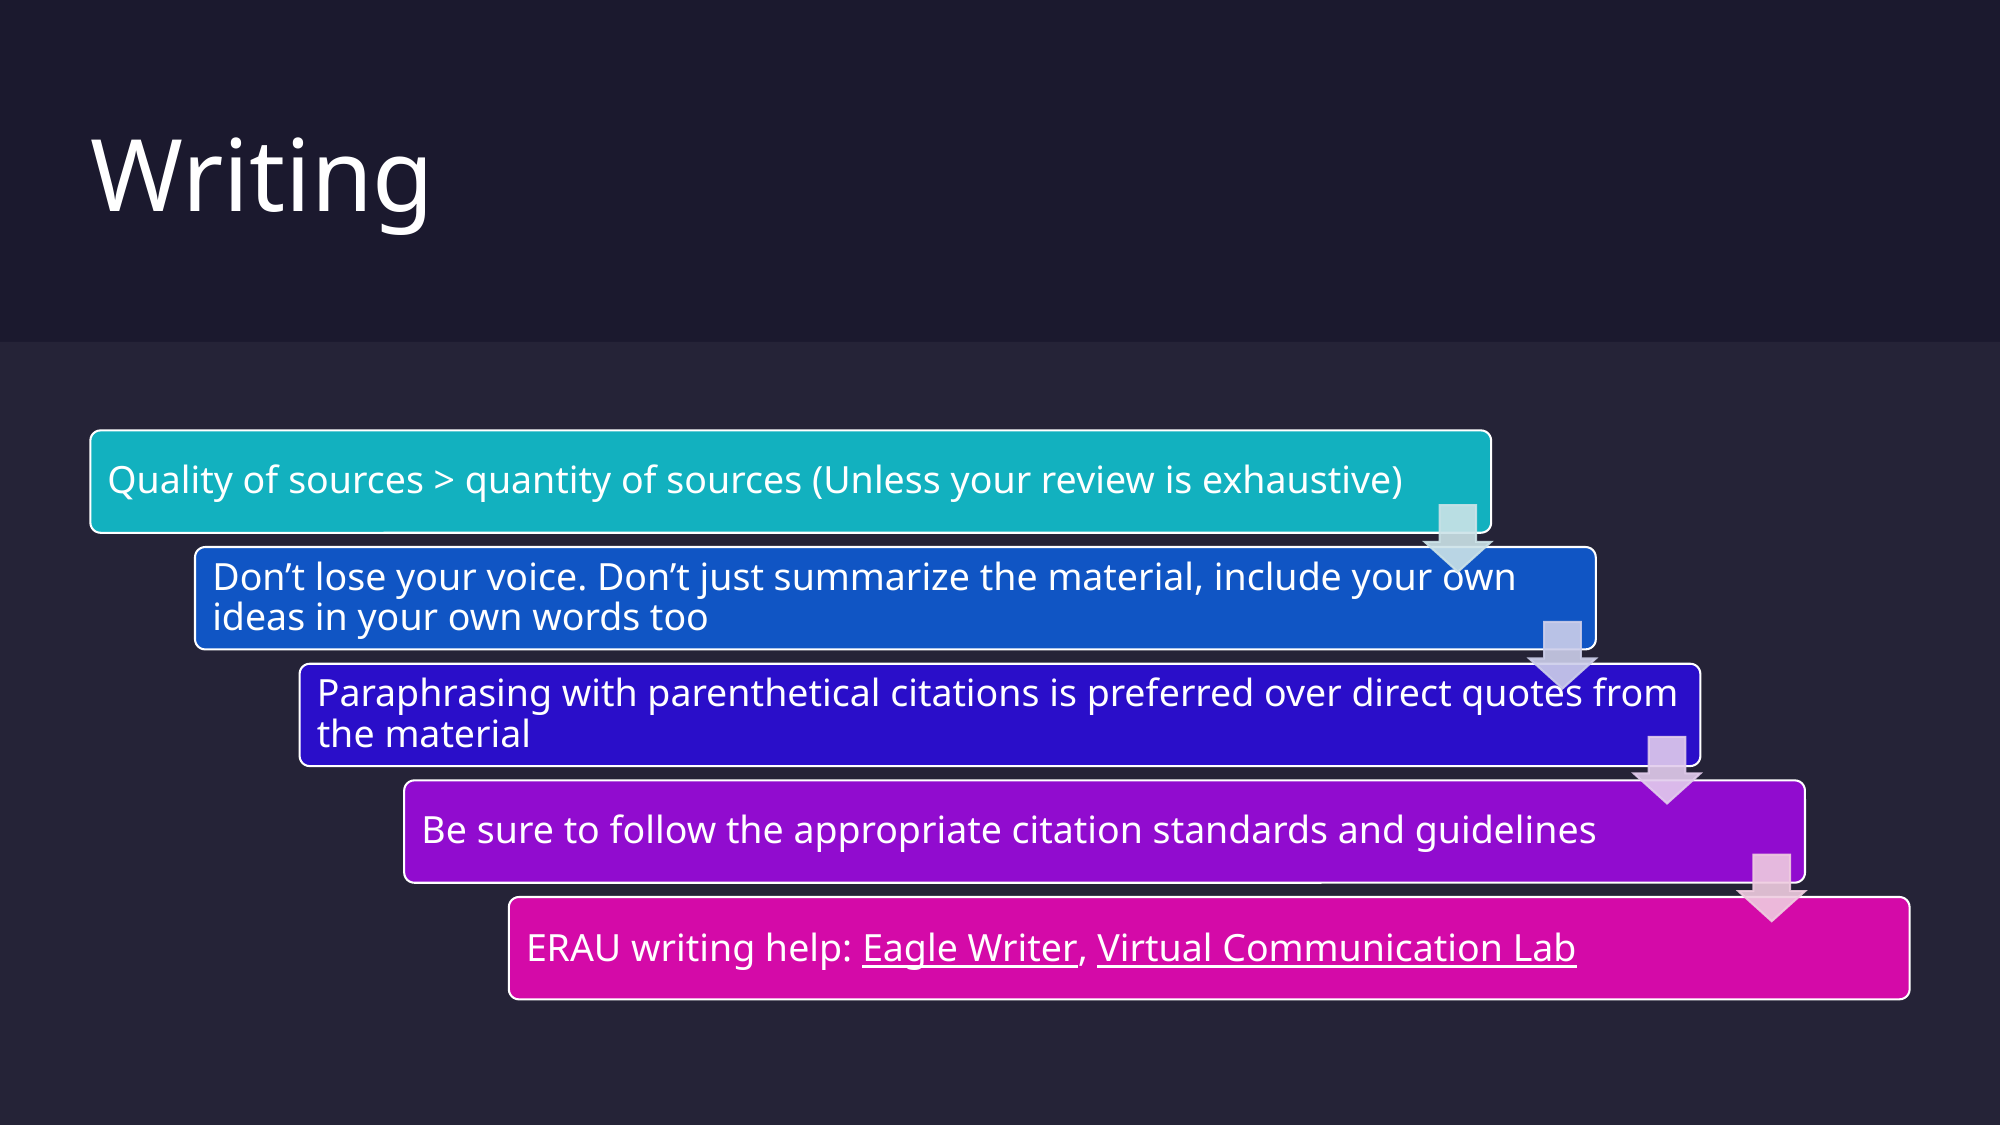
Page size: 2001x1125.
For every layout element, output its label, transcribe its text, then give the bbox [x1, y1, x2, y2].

text_box [0, 341, 2000, 1125]
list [90, 430, 1910, 1000]
text_box [0, 0, 2000, 341]
title Writing [90, 90, 1290, 253]
